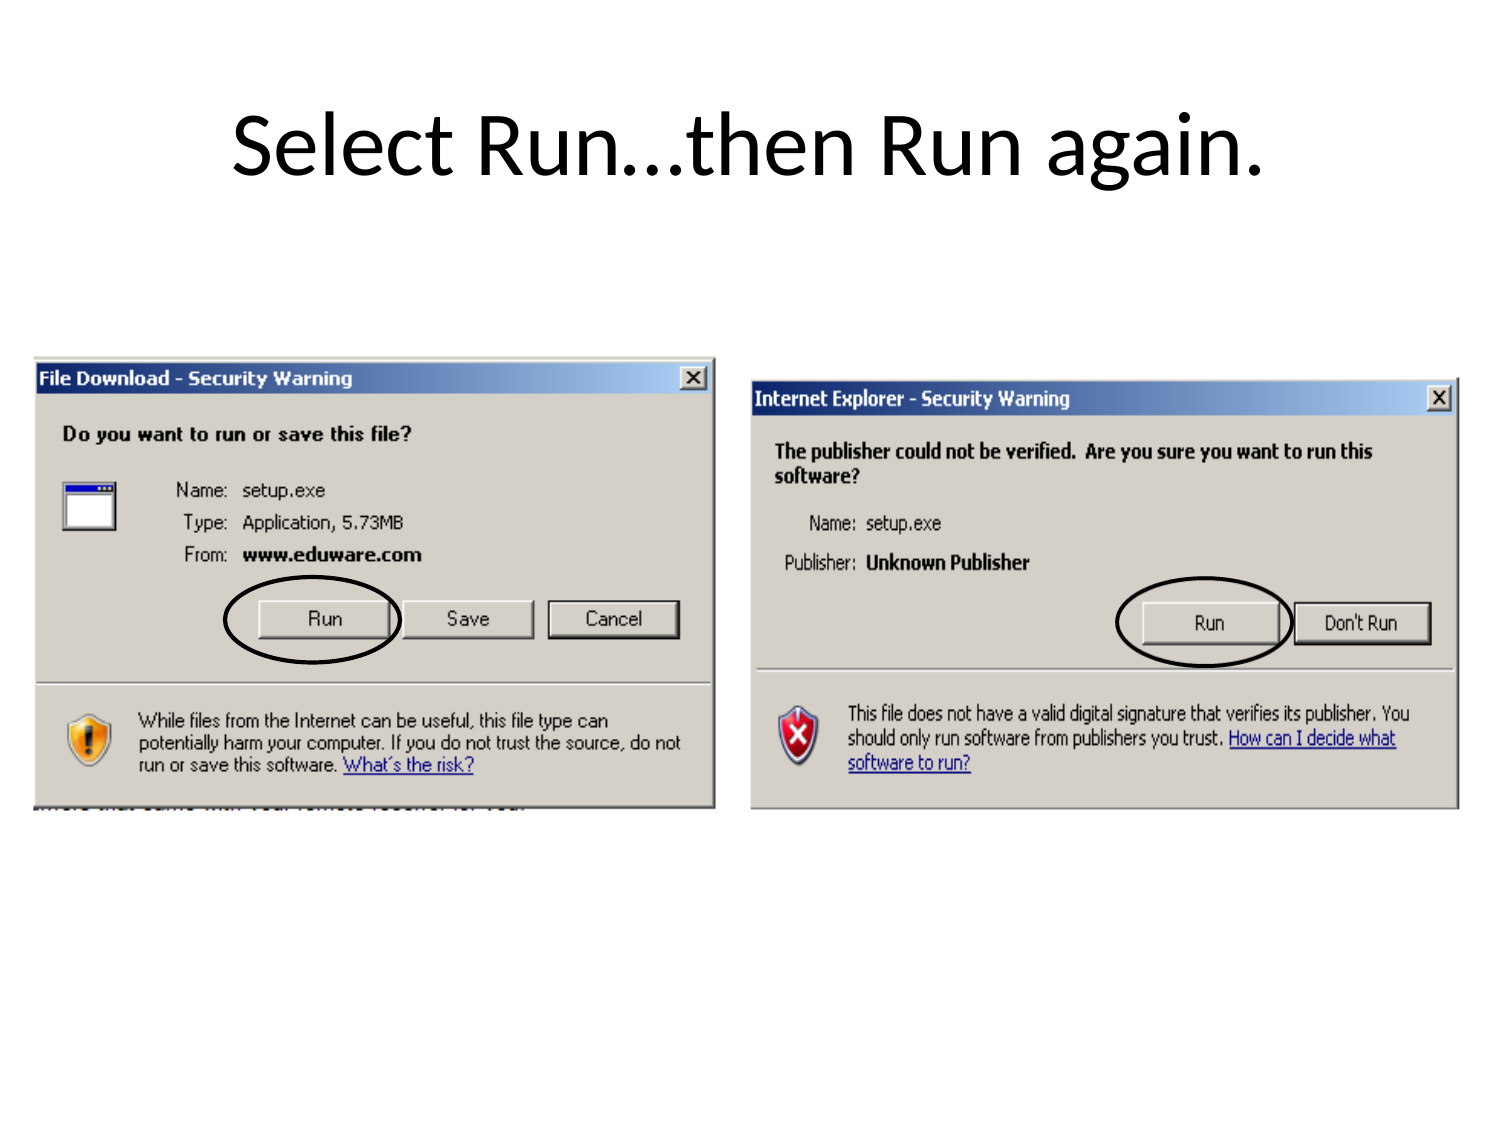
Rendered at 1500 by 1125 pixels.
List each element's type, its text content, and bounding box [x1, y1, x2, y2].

title Select Run…then Run again. [75, 45, 1425, 233]
picture [5, 299, 1484, 840]
